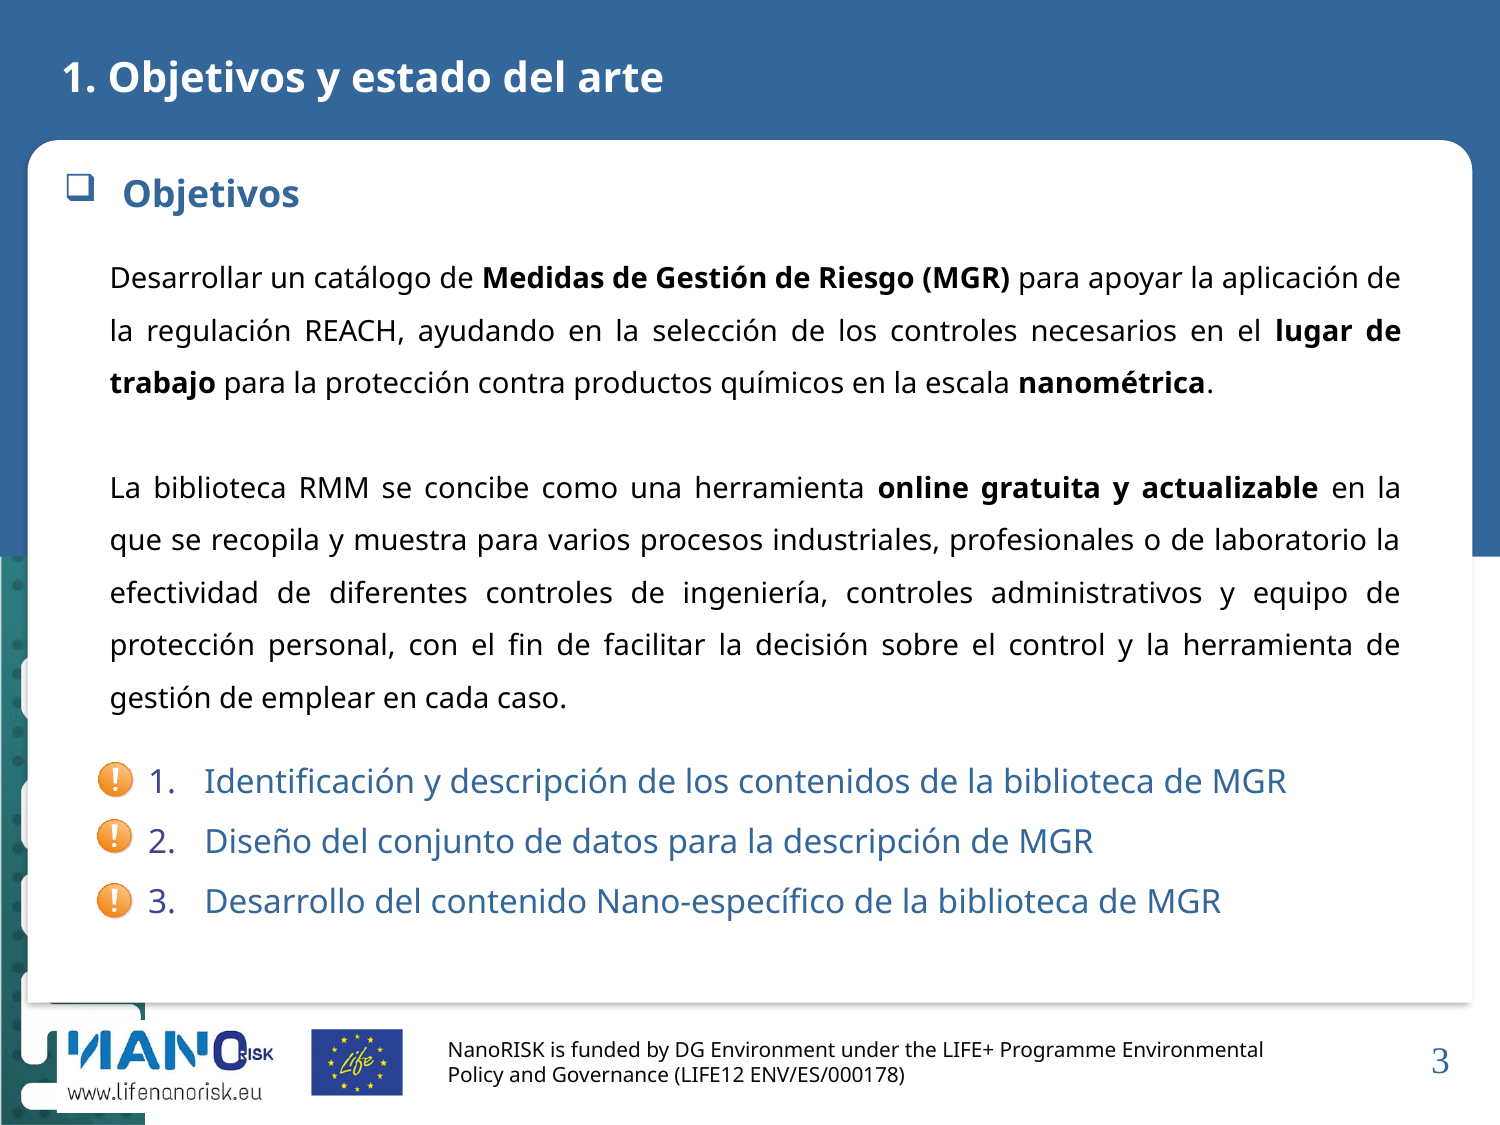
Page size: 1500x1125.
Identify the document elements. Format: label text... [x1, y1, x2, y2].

text_box [0, 0, 1500, 557]
picture [95, 759, 135, 799]
text_box [26, 141, 1474, 1004]
text_box Identificación y descripción de los contenidos de la biblioteca de MGR Diseño del conjunto de datos para la descripción de MGR Desarrollo del contenido Nano-específico de la biblioteca de MGR [133, 732, 1417, 927]
text_box 1. Objetivos y estado del arte [46, 43, 1467, 159]
slide_number 3 [1416, 1029, 1500, 1104]
picture [94, 815, 134, 856]
text_box Desarrollar un catálogo de Medidas de Gestión de Riesgo (MGR) para apoyar la aplicación de la regulación REACH, ayudando en la selección de los controles necesarios en el lugar de trabajo para la protección contra productos químicos en la escala nanométrica. La biblioteca RMM se concibe como una herramienta online gratuita y actualizable en la que se recopila y muestra para varios procesos industriales, profesionales o de laboratorio la efectividad de diferentes controles de ingeniería, controles administrativos y equipo de protección personal, con el fin de facilitar la decisión sobre el control y la herramienta de gestión de emplear en cada caso. [94, 234, 1417, 722]
text_box Objetivos [48, 162, 1372, 223]
picture [94, 880, 134, 920]
picture [2, 557, 145, 1124]
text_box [56, 1020, 1310, 1113]
